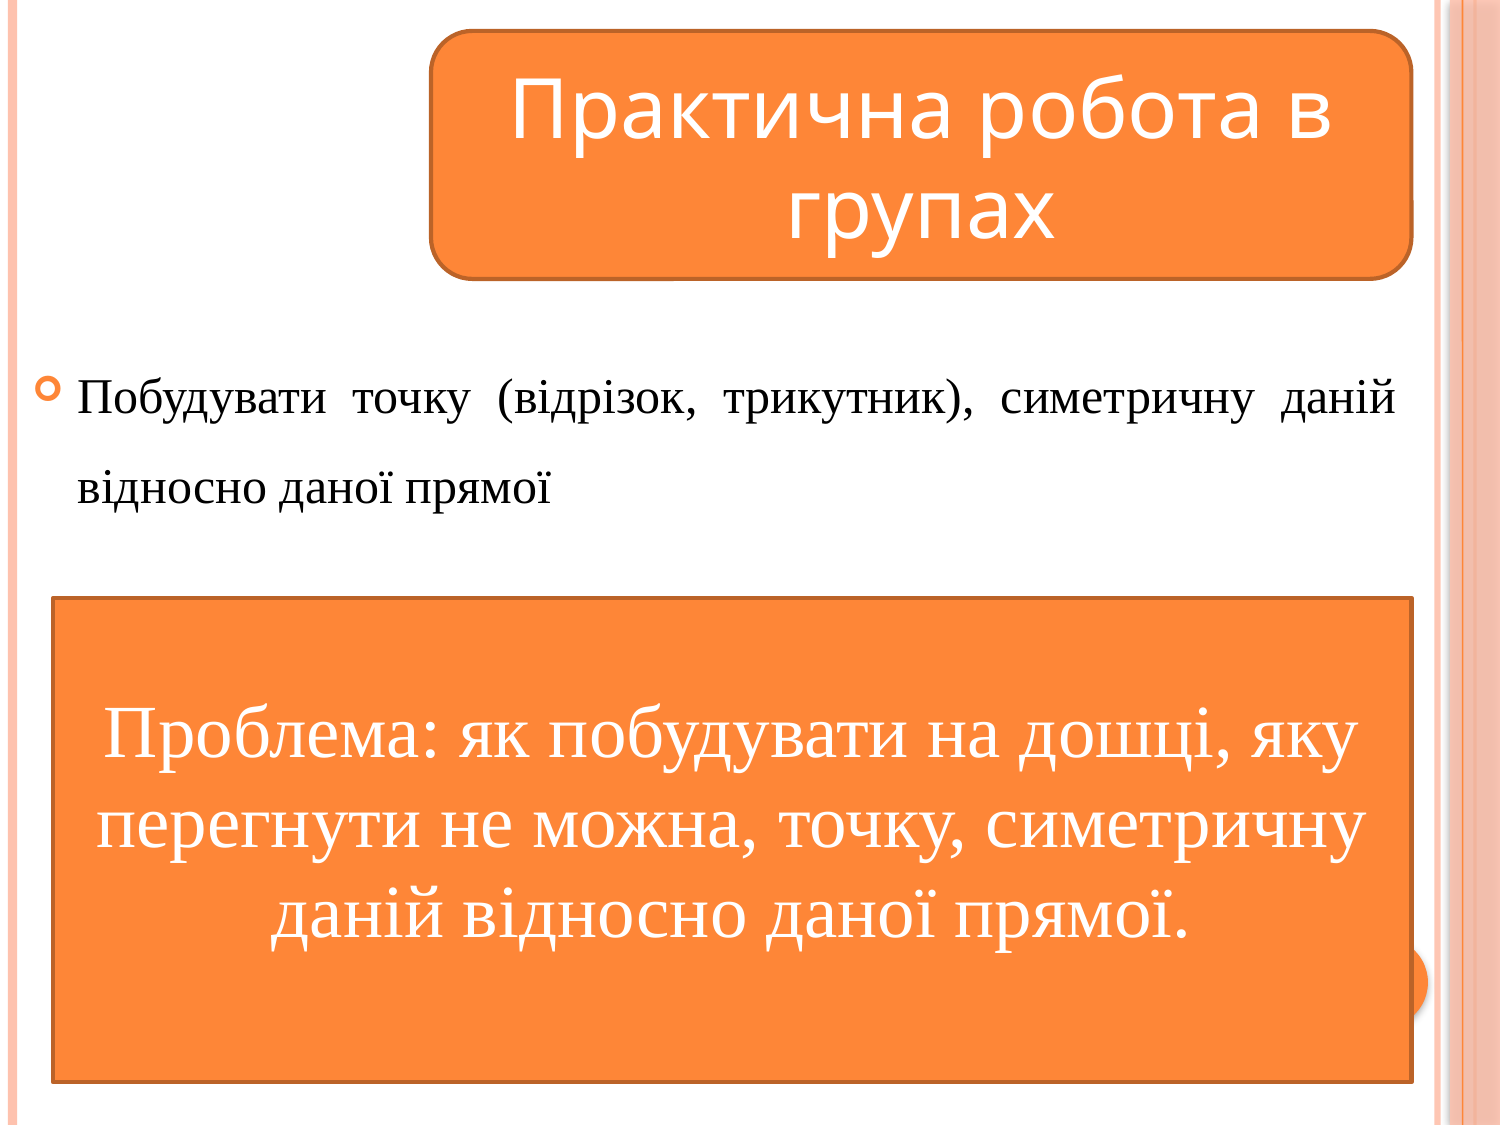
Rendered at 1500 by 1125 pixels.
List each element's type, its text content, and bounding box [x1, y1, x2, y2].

text_box Практична робота в групах [428, 75, 1414, 282]
text_box [0, 0, 1500, 75]
list Побудувати точку (відрізок, трикутник), симетричну даній відносно даної прямої [17, 326, 1412, 740]
text_box Проблема: як побудувати на дошці, яку перегнути не можна, точку, симетричну даній відносно даної прямої. [51, 596, 1414, 1084]
